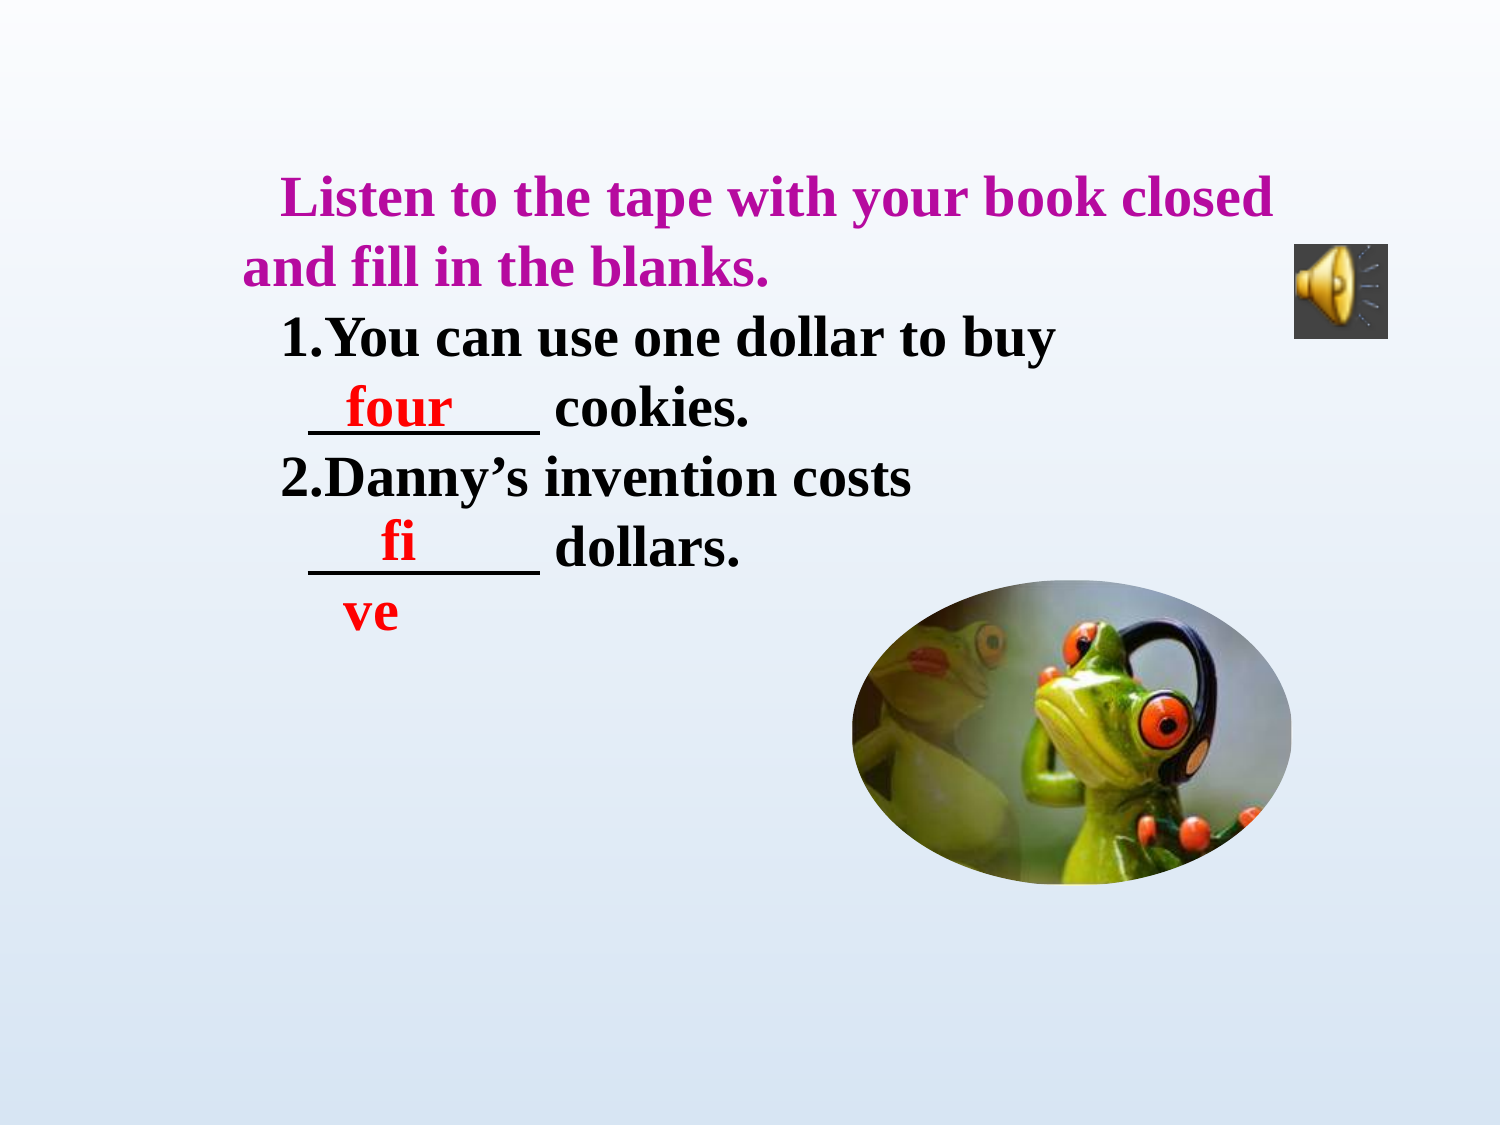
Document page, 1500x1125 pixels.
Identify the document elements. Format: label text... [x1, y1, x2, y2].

picture [1293, 243, 1390, 340]
text_box five [329, 494, 450, 580]
text_box Listen to the tape with your book closed and fill in the blanks. 1.You can use one dollar to buy cookies. 2.Danny’s invention costs dollars. [228, 150, 1293, 656]
picture [851, 579, 1293, 886]
text_box four [331, 360, 469, 446]
